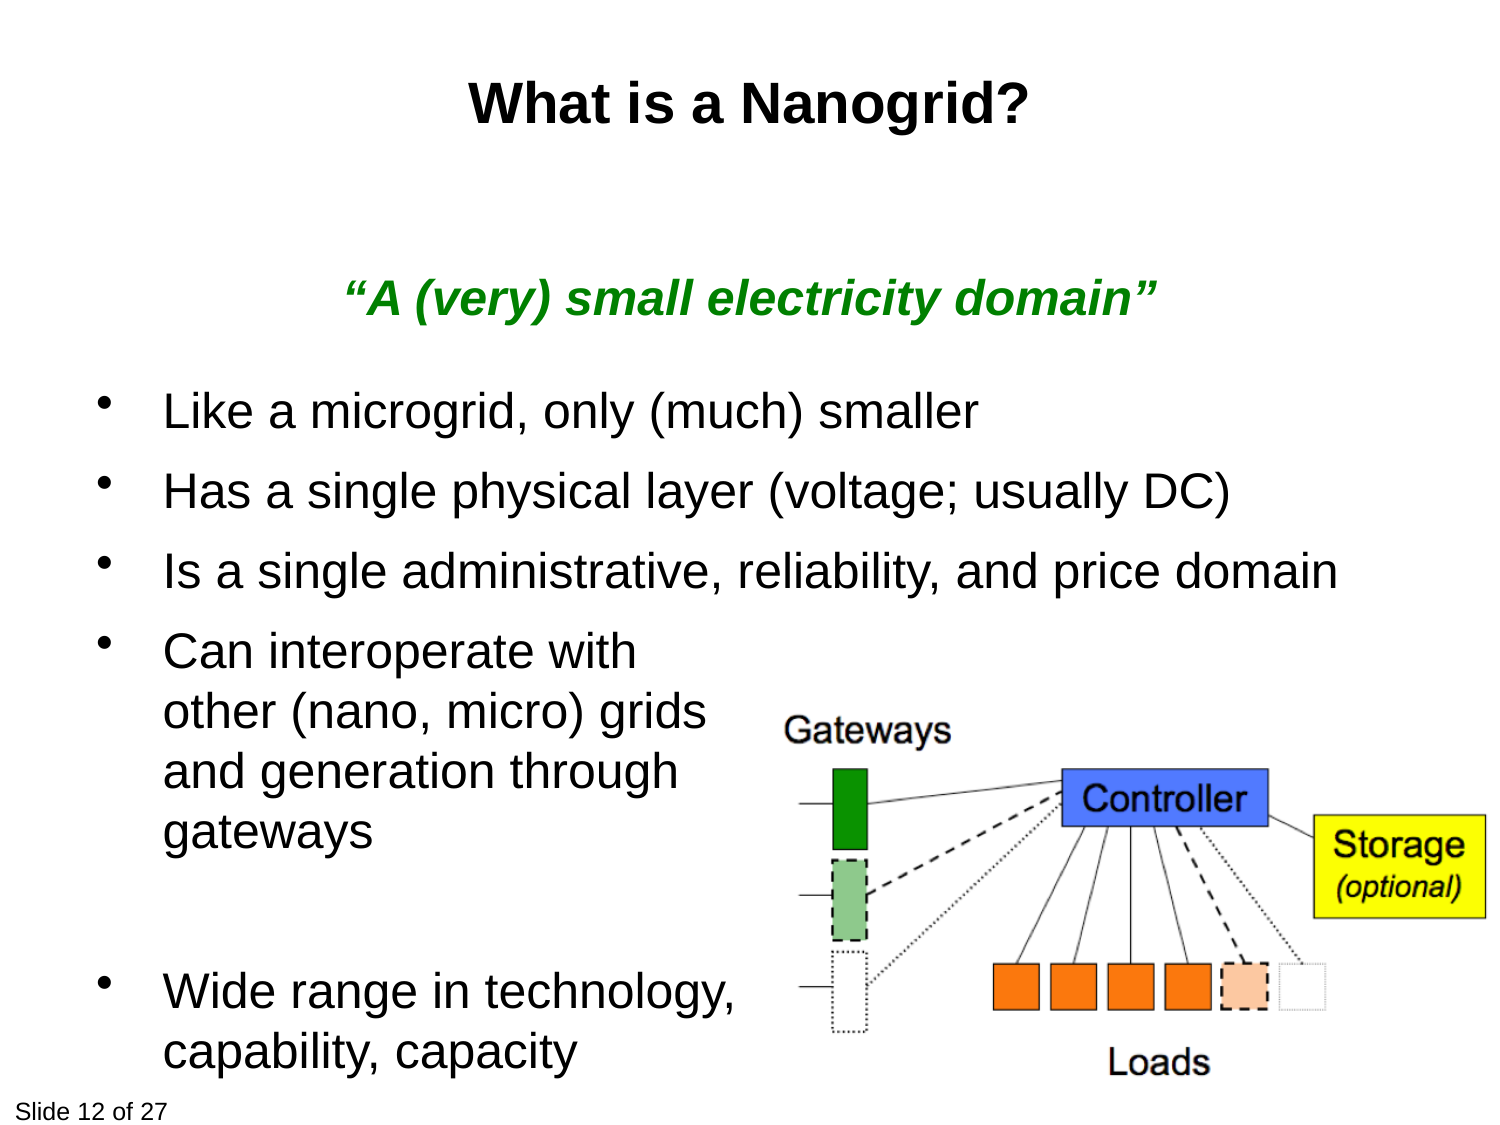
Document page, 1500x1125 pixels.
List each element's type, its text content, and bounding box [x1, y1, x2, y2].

title What is a Nanogrid? [0, 37, 1500, 175]
picture [774, 696, 1492, 1091]
list “A (very) small electricity domain” Like a microgrid, only (much) smaller Has a single physical layer (voltage; usually DC) Is a single administrative, reliability, and price domain Can interoperate with other (nano, micro) grids and generation through gateways Wide range in technology, capability, capacity [81, 258, 1419, 1100]
